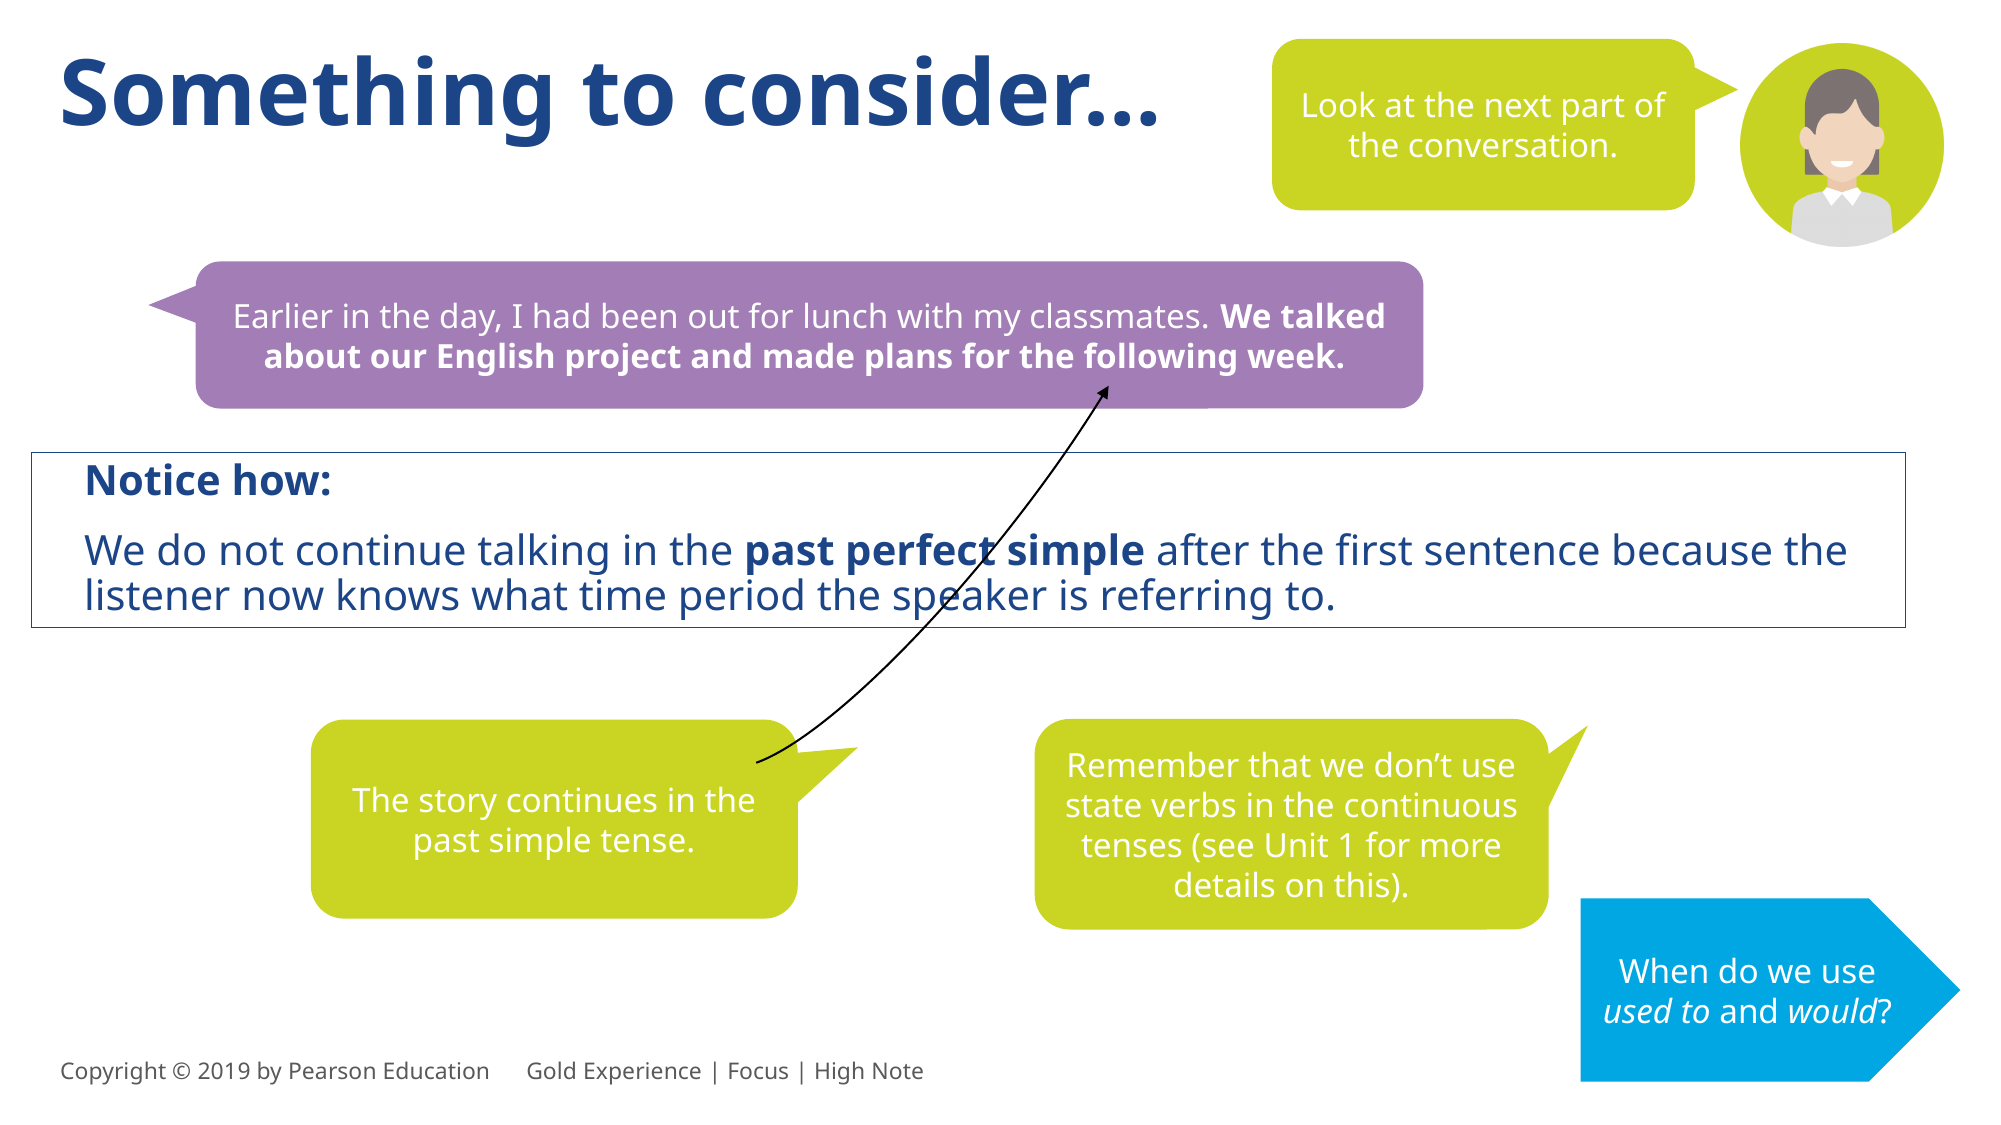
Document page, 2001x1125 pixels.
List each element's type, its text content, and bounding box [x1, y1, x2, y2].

text_box Earlier in the day, I had been out for lunch with my classmates. We talked about our English project and made plans for the following week. [146, 259, 1426, 411]
text_box [755, 385, 1109, 764]
text_box Notice how: We do not continue talking in the past perfect simple after the first sentence because the listener now knows what time period the speaker is referring to. [926, 452, 1906, 628]
footer Copyright © 2019 by Pearson Education Gold Experience | Focus | High Note [45, 1040, 1084, 1101]
text_box The story continues in the past simple tense. [308, 717, 860, 921]
text_box Remember that we don’t use state verbs in the continuous tenses (see Unit 1 for more details on this). [1032, 716, 1590, 932]
text_box Something to consider… [44, 39, 1287, 172]
text_box When do we use used to and would? [1578, 896, 1963, 1084]
text_box Notice how: We do not continue talking in the past perfect simple after the first sentence because the listener now knows what time period the speaker is referring to. [31, 452, 988, 628]
text_box Look at the next part of the conversation. [1270, 36, 1734, 213]
picture [1739, 43, 1944, 248]
